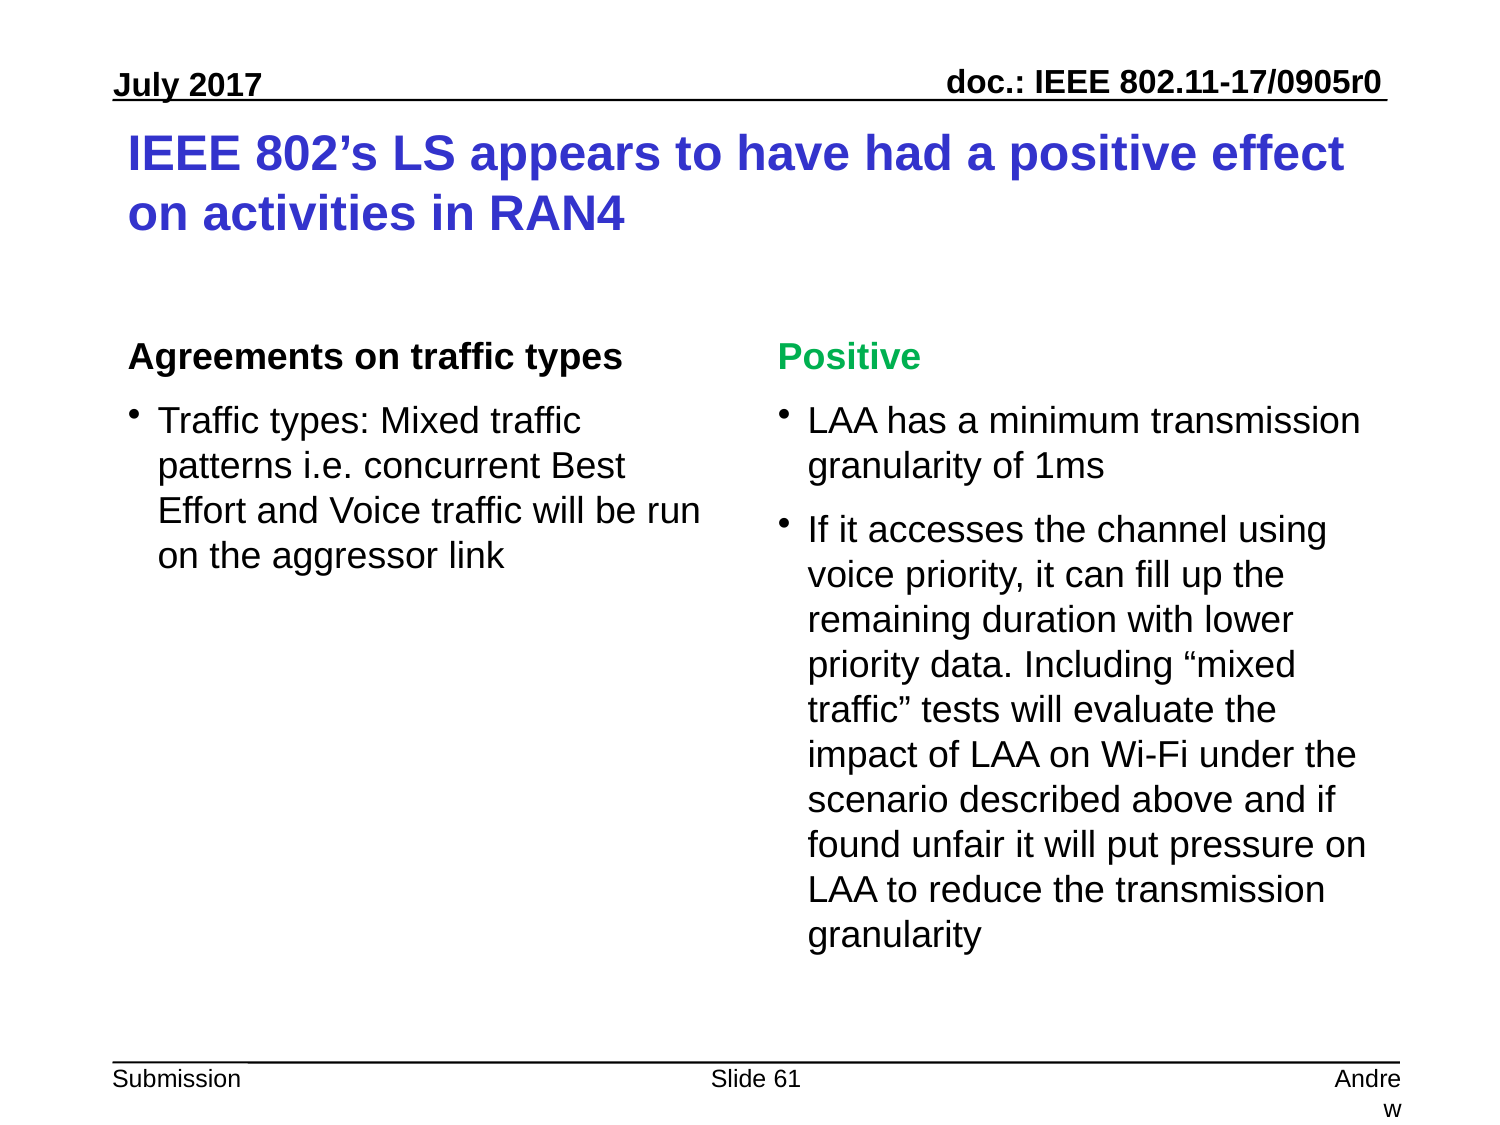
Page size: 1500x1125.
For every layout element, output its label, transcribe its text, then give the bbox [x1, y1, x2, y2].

title IEEE 802’s LS appears to have had a positive effect on activities in RAN4 [112, 112, 1388, 288]
slide_number Slide 61 [709, 1061, 803, 1093]
list Positive LAA has a minimum transmission granularity of 1ms If it accesses the channel using voice priority, it can fill up the remaining duration with lower priority data. Including “mixed traffic” tests will evaluate the impact of LAA on Wi-Fi under the scenario described above and if found unfair it will put pressure on LAA to reduce the transmission granularity [762, 324, 1388, 1000]
list Agreements on traffic types Traffic types: Mixed traffic patterns i.e. concurrent Best Effort and Voice traffic will be run on the aggressor link [112, 324, 738, 1000]
footer Andrew Myles, Cisco [1320, 1061, 1402, 1093]
